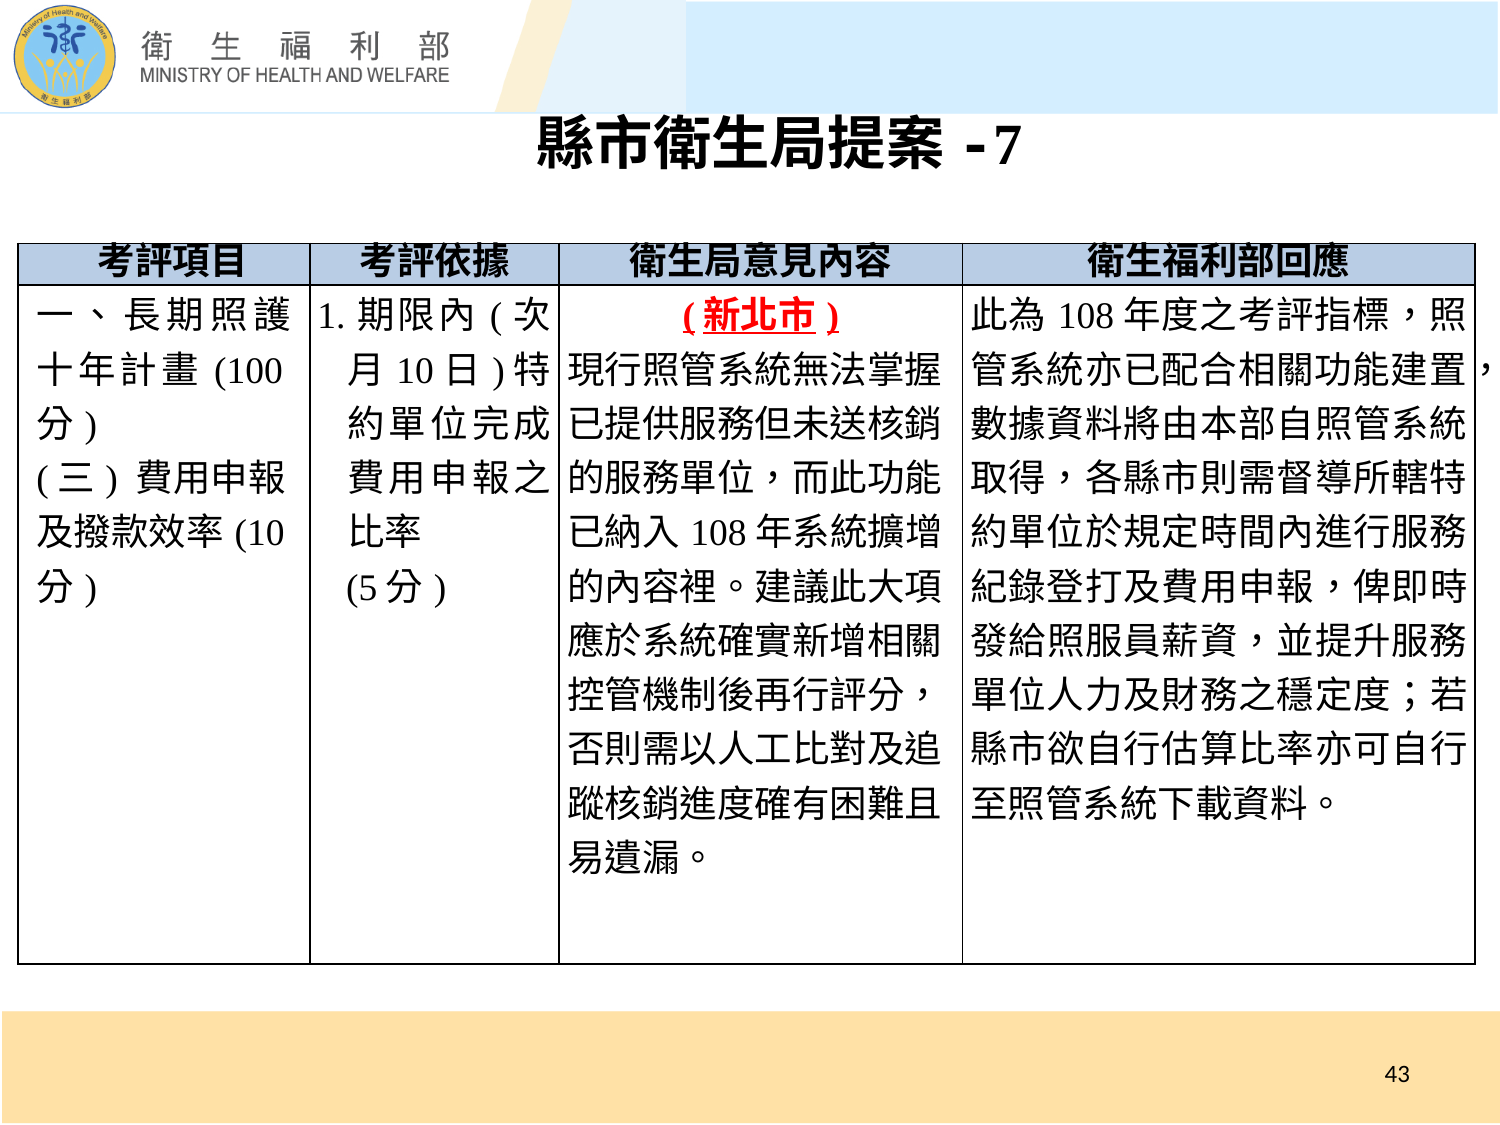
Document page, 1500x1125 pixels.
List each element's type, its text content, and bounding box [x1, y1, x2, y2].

table_header 衛生局意見內容 [560, 244, 962, 284]
picture [0, 0, 686, 112]
table_header 衛生福利部回應 [963, 244, 1474, 284]
table_cell 此為108年度之考評指標，照管系統亦已配合相關功能建置，數據資料將由本部自照管系統取得，各縣市則需督導所轄特約單位於規定時間內進行服務紀錄登打及費用申報，俾即時發給照服員薪資，並提升服務單位人力及財務之穩定度；若縣市欲自行估算比率亦可自行至照管系統下載資料。 [963, 286, 1474, 963]
slide_number 43 [1074, 1042, 1425, 1103]
table_header ­­ 考評項目 [19, 244, 309, 284]
table_cell 一、長期照護十年計畫(100分) (三) 費用申報及撥款效率(10分) [19, 286, 309, 963]
table_cell (新北市) 現行照管系統無法掌握已提供服務但未送核銷的服務單位，而此功能已納入108年系統擴增的內容裡。建議此大項應於系統確實新增相關控管機制後再行評分，否則需以人工比對及追蹤核銷進度確有困難且易遺漏。 [560, 286, 962, 963]
table_cell 1.期限內(次月10日)特約單位完成費用申報之比率 (5分) [311, 286, 558, 963]
text_box 縣市衛生局提案-7 [501, 98, 1058, 184]
table_header 考評依據 [311, 244, 558, 284]
